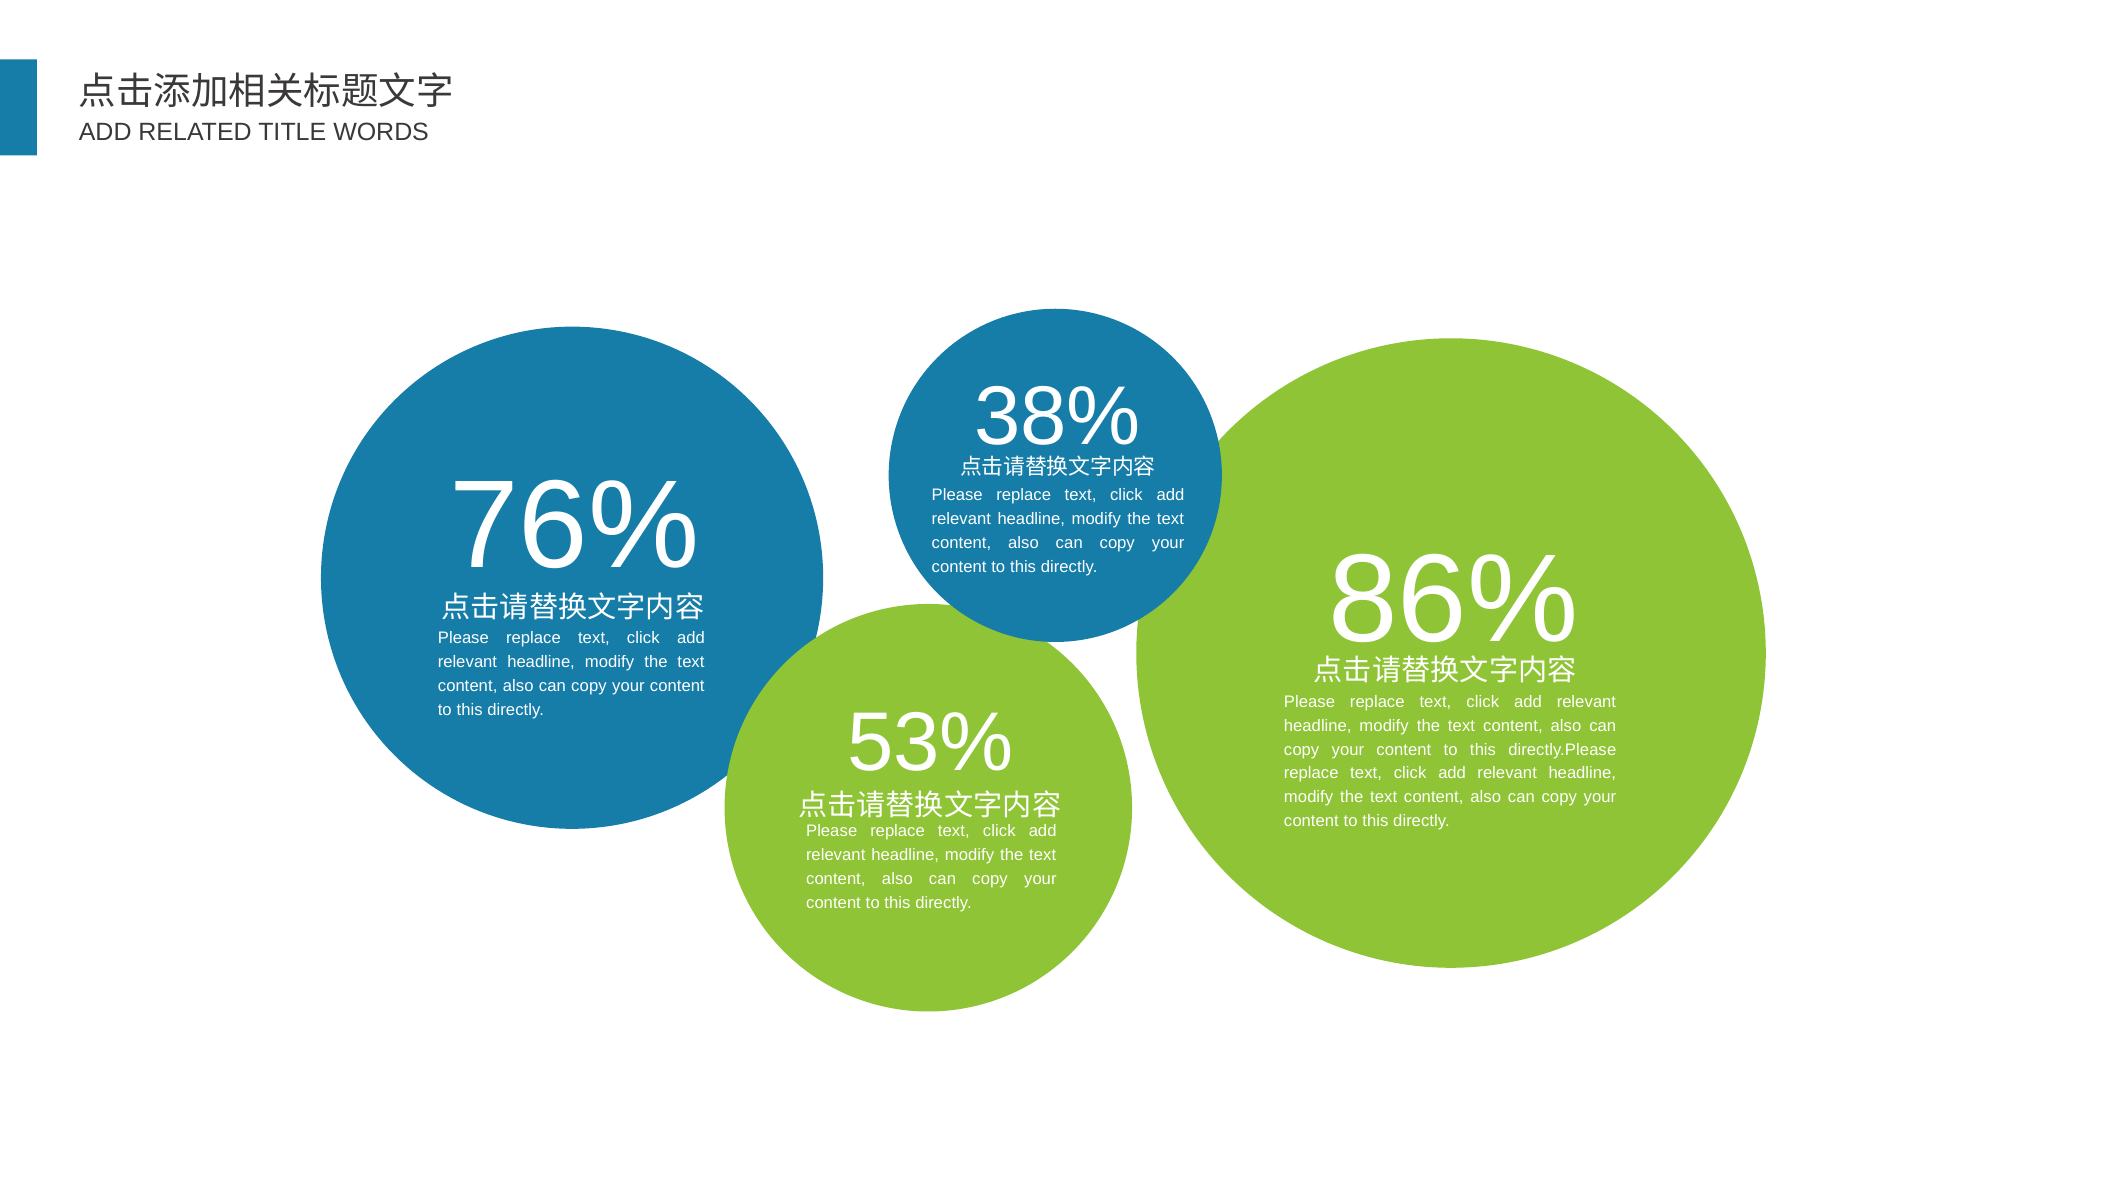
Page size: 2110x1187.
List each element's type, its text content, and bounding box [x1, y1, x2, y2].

text_box ADD RELATED TITLE WORDS [62, 107, 446, 154]
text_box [888, 308, 1222, 642]
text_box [724, 603, 1133, 1012]
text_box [1136, 338, 1766, 968]
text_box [320, 326, 824, 829]
text_box 点击添加相关标题文字 [62, 59, 470, 121]
